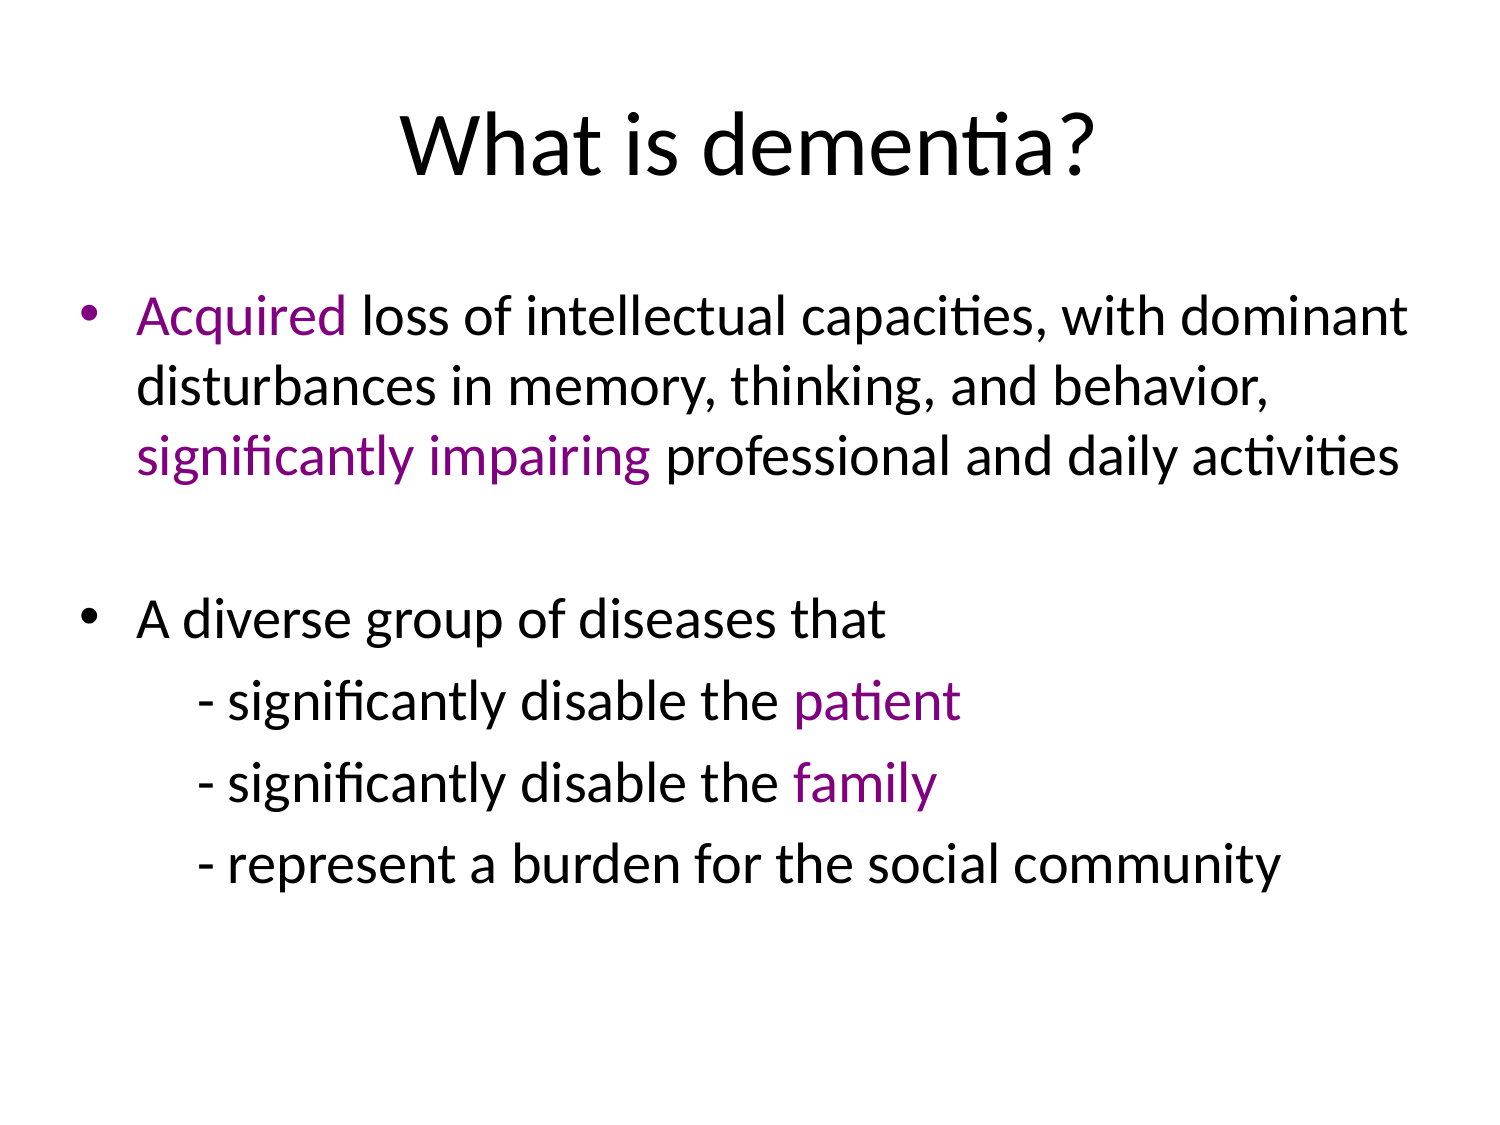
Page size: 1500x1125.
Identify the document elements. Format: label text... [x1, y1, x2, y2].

list Acquired loss of intellectual capacities, with dominant disturbances in memory, thinking, and behavior, significantly impairing professional and daily activities A diverse group of diseases that - significantly disable the patient - significantly disable the family - represent a burden for the social community [64, 269, 1451, 957]
title What is dementia? [75, 45, 1425, 233]
